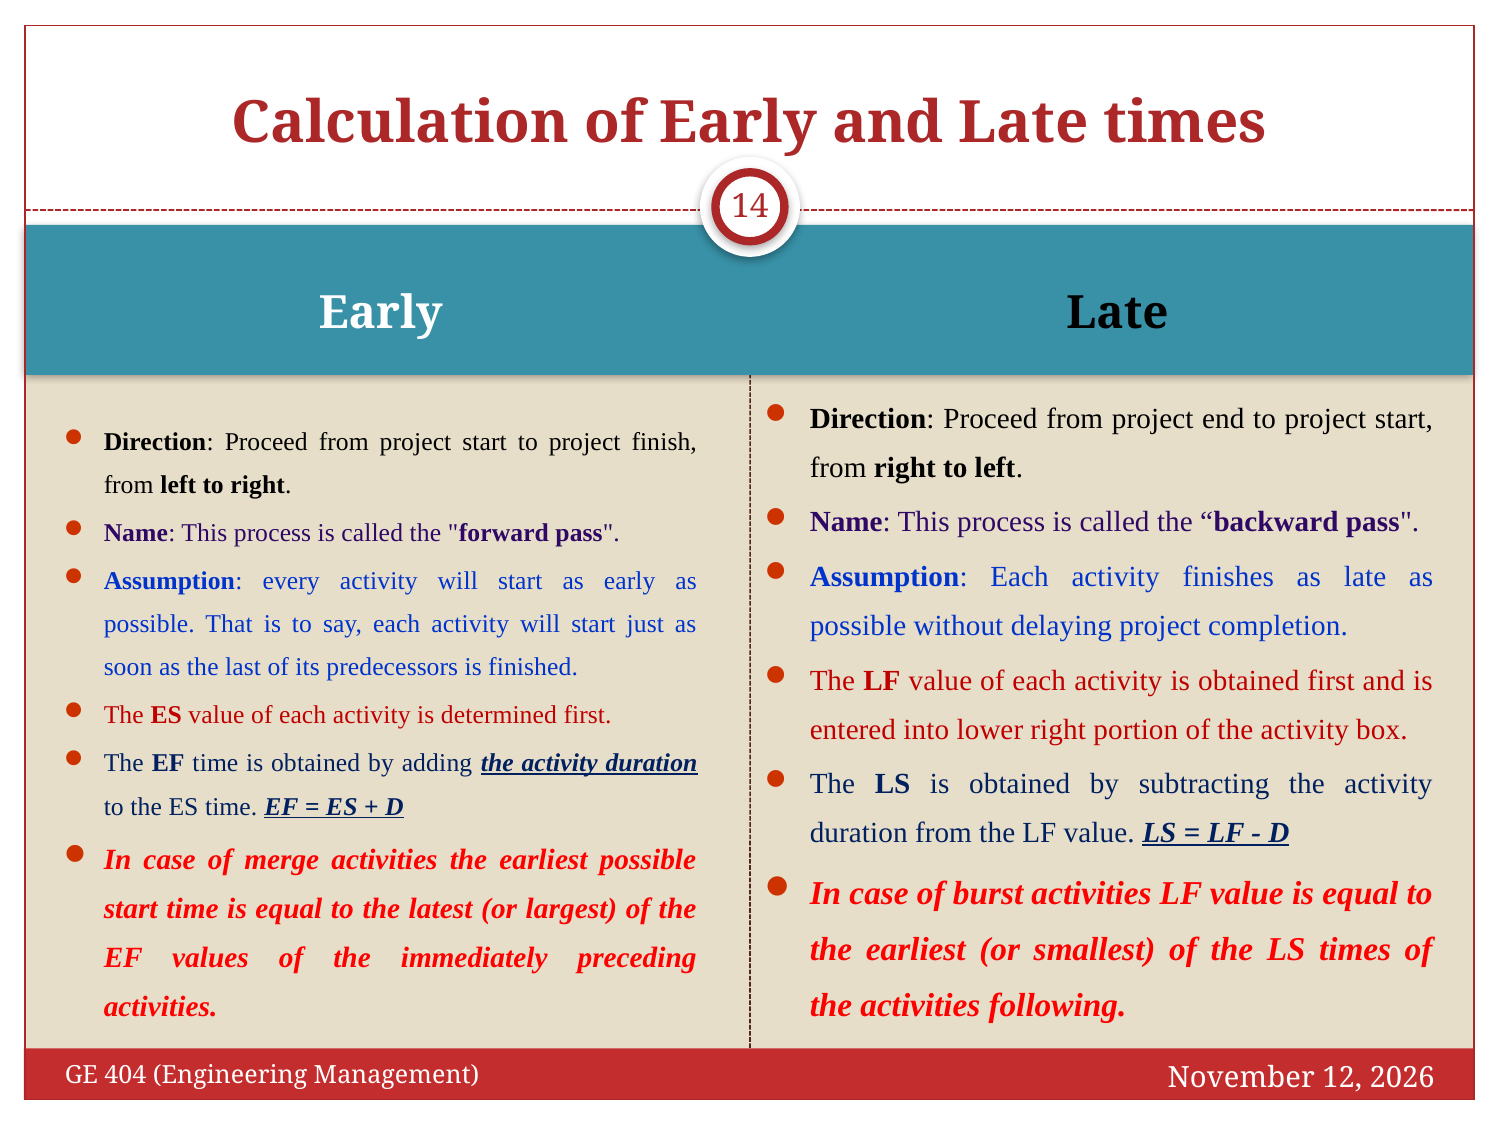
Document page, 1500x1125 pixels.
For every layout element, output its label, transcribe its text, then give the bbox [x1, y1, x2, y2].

footer GE 404 (Engineering Management) [50, 1051, 638, 1112]
title Calculation of Early and Late times [49, 37, 1450, 162]
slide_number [950, 1050, 1450, 1111]
list Direction: Proceed from project start to project finish, from left to right. Name: This process is called the "forward pass". Assumption: every activity will start as early as possible. That is to say, each activity will start just as soon as the last of its predecessors is finished. The ES value of each activity is determined first. The EF time is obtained by adding the activity duration to the ES time. EF = ES + D In case of merge activities the earliest possible start time is equal to the latest (or largest) of the EF values of the immediately preceding activities. [49, 405, 713, 1032]
slide_number 14 [712, 171, 788, 244]
list Direction: Proceed from project end to project start, from right to left. Name: This process is called the “backward pass". Assumption: Each activity finishes as late as possible without delaying project completion. The LF value of each activity is obtained first and is entered into lower right portion of the activity box. The LS is obtained by subtracting the activity duration from the LF value. LS = LF - D In case of burst activities LF value is equal to the earliest (or smallest) of the LS times of the activities following. [750, 377, 1449, 1051]
list Early [48, 249, 714, 371]
list Late [785, 249, 1450, 371]
